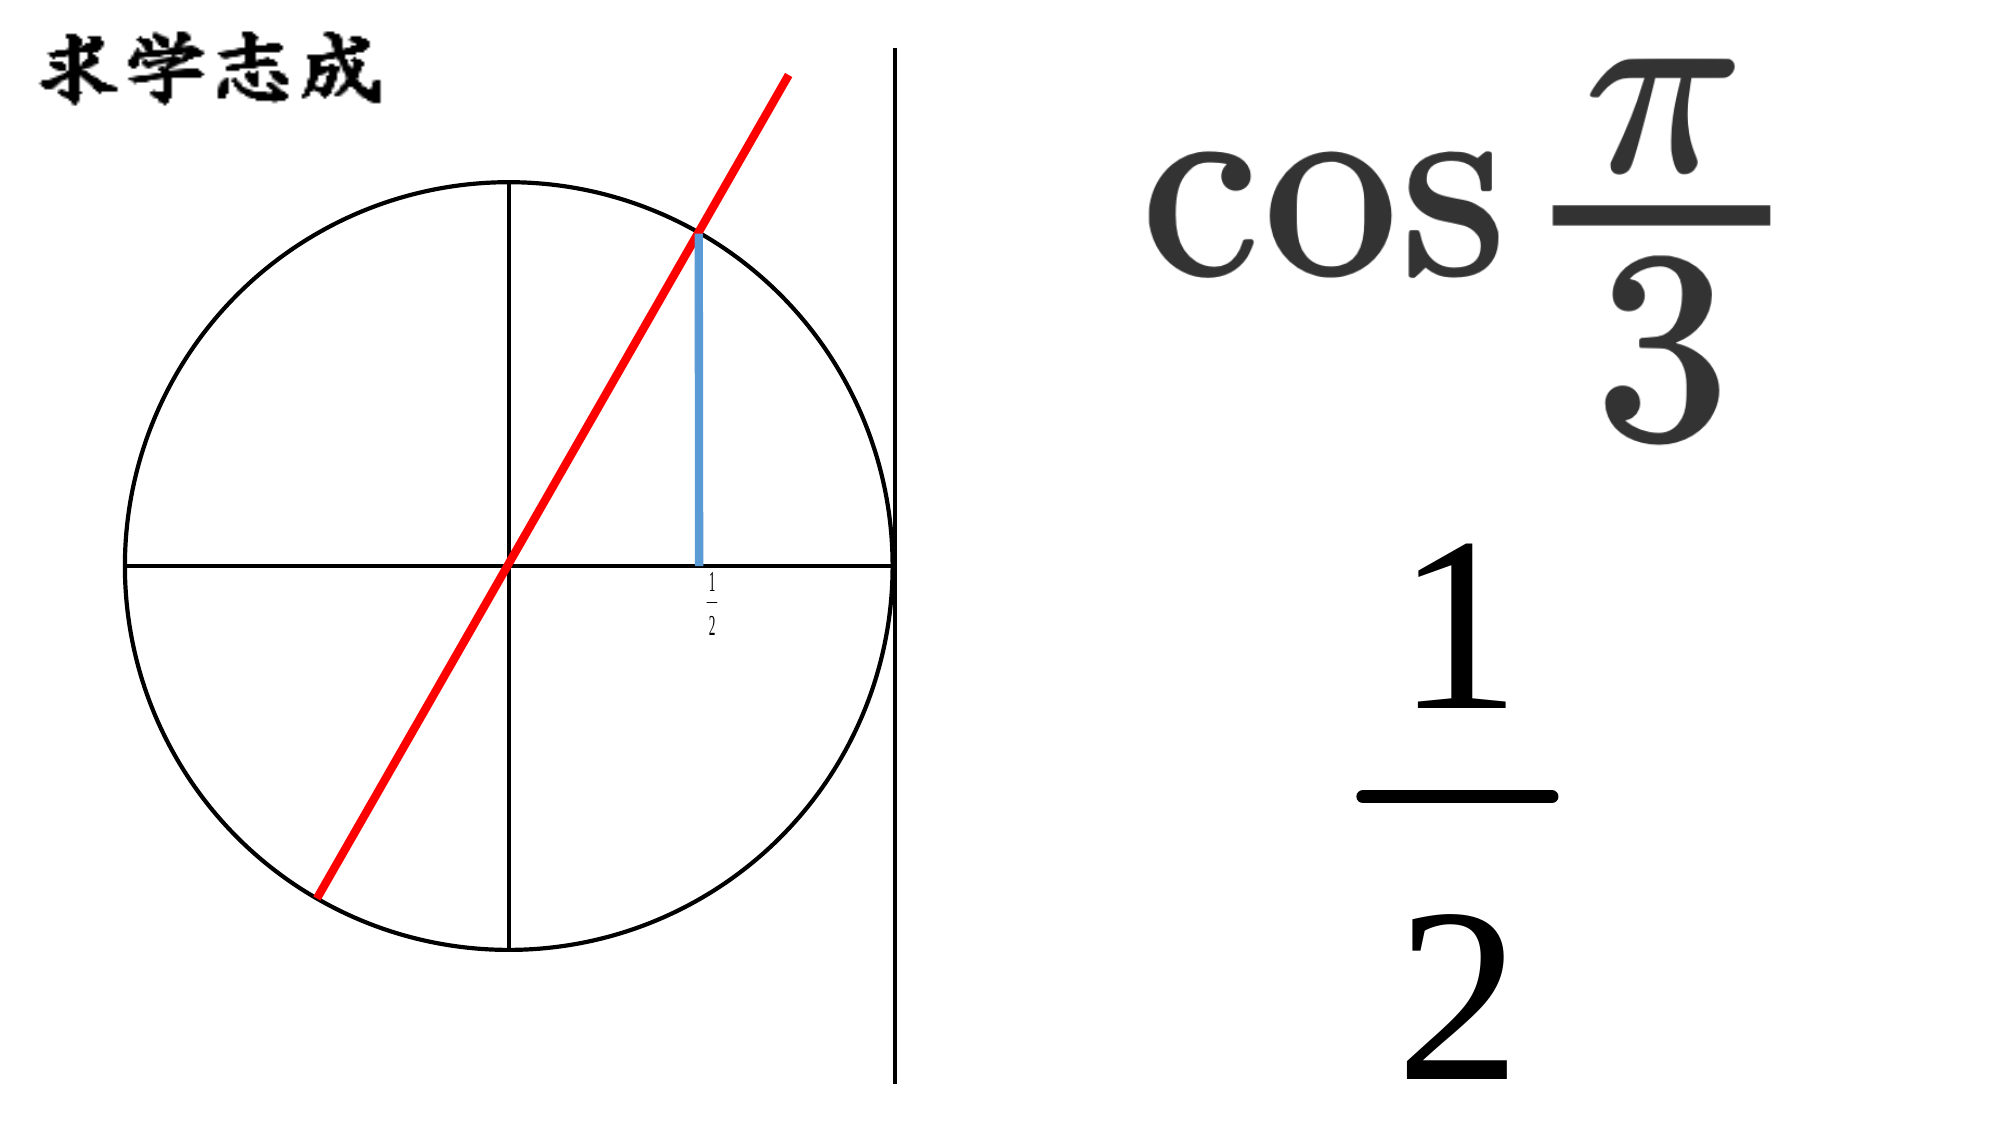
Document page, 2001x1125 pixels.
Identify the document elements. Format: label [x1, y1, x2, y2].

picture [1091, 0, 1831, 505]
text_box [789, 568, 893, 830]
text_box [123, 232, 702, 951]
text_box [1336, 505, 1586, 1125]
text_box [316, 74, 789, 899]
picture [18, 0, 403, 166]
text_box [705, 566, 719, 645]
text_box [789, 302, 893, 564]
